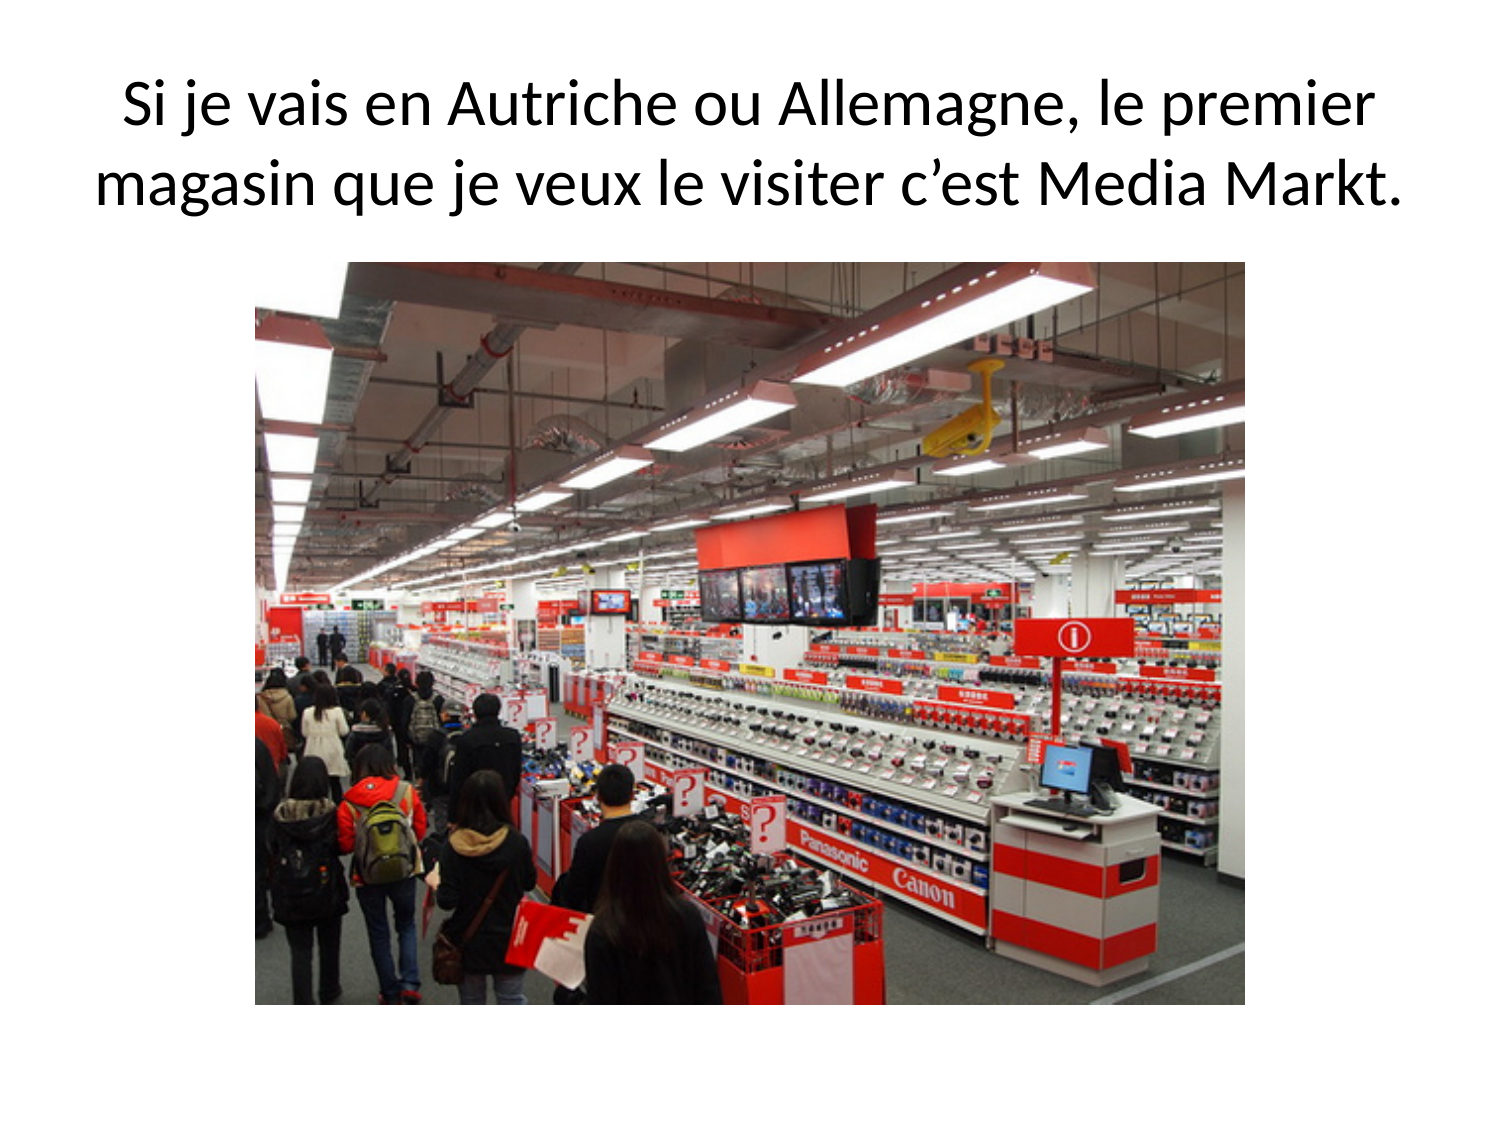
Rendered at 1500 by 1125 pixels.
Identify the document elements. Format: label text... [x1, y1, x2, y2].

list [254, 262, 1246, 1006]
title Si je vais en Autriche ou Allemagne, le premier magasin que je veux le visiter c’est Media Markt. [75, 45, 1425, 233]
